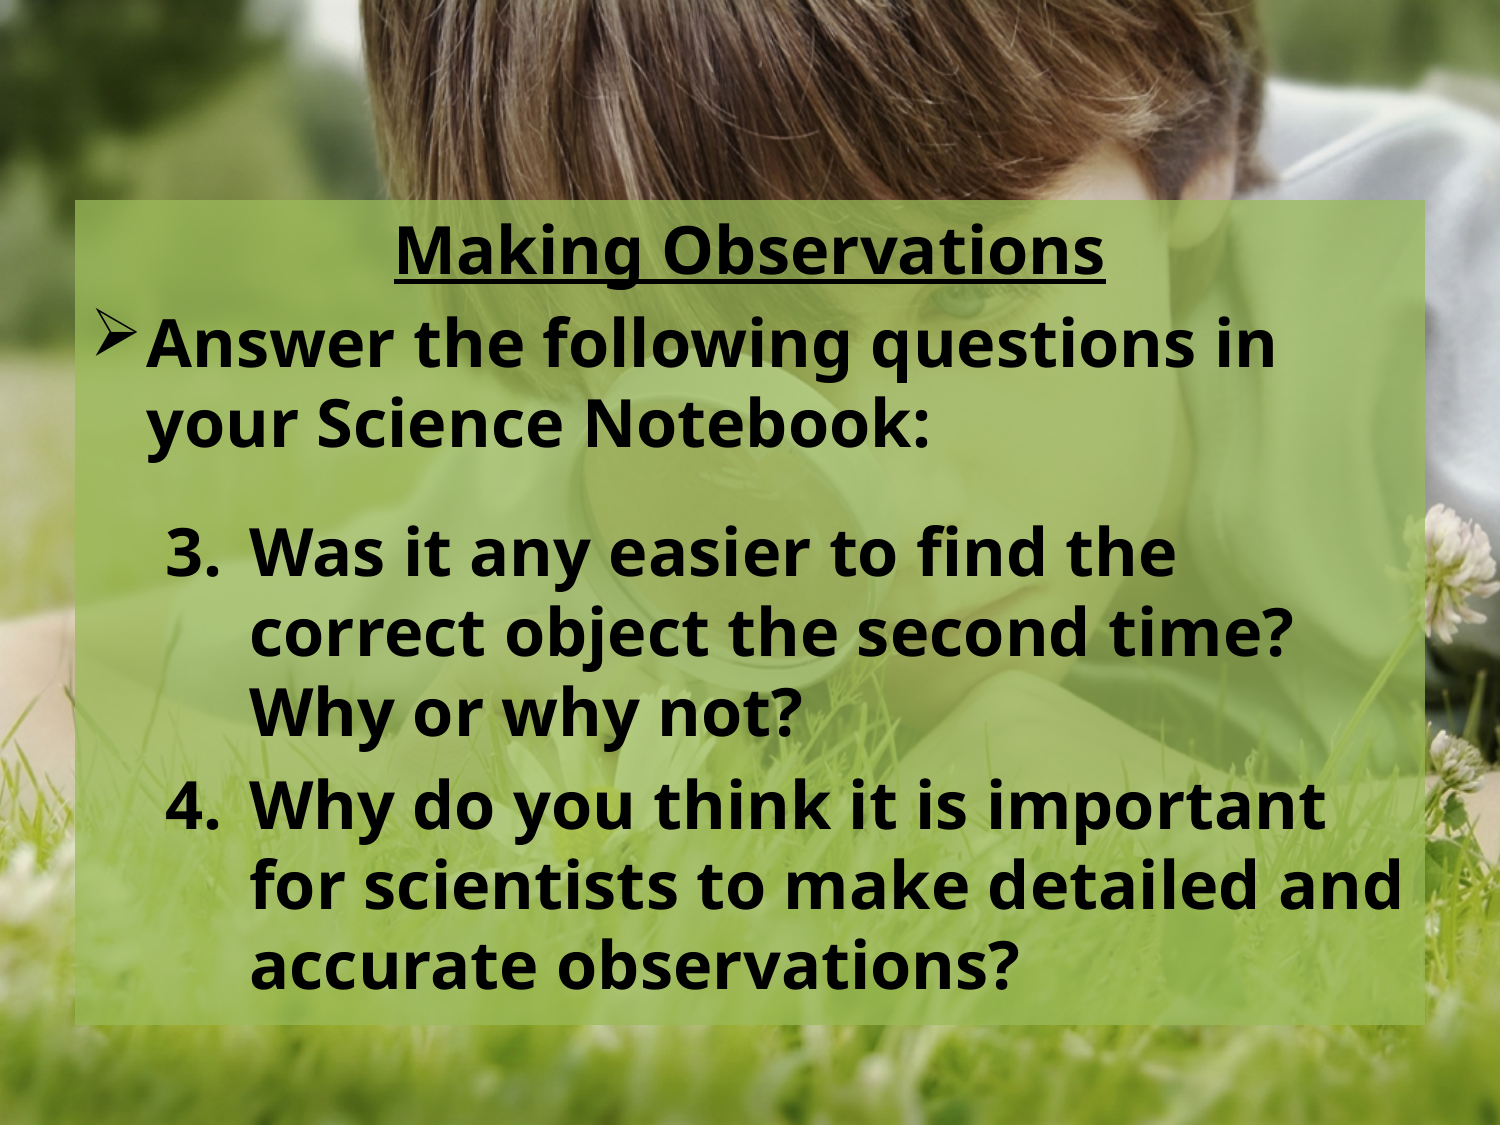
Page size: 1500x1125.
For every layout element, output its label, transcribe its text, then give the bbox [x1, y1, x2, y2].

list Making Observations Answer the following questions in your Science Notebook: Was it any easier to find the correct object the second time? Why or why not? Why do you think it is important for scientists to make detailed and accurate observations? [75, 200, 1425, 1025]
picture [0, 0, 1500, 1125]
